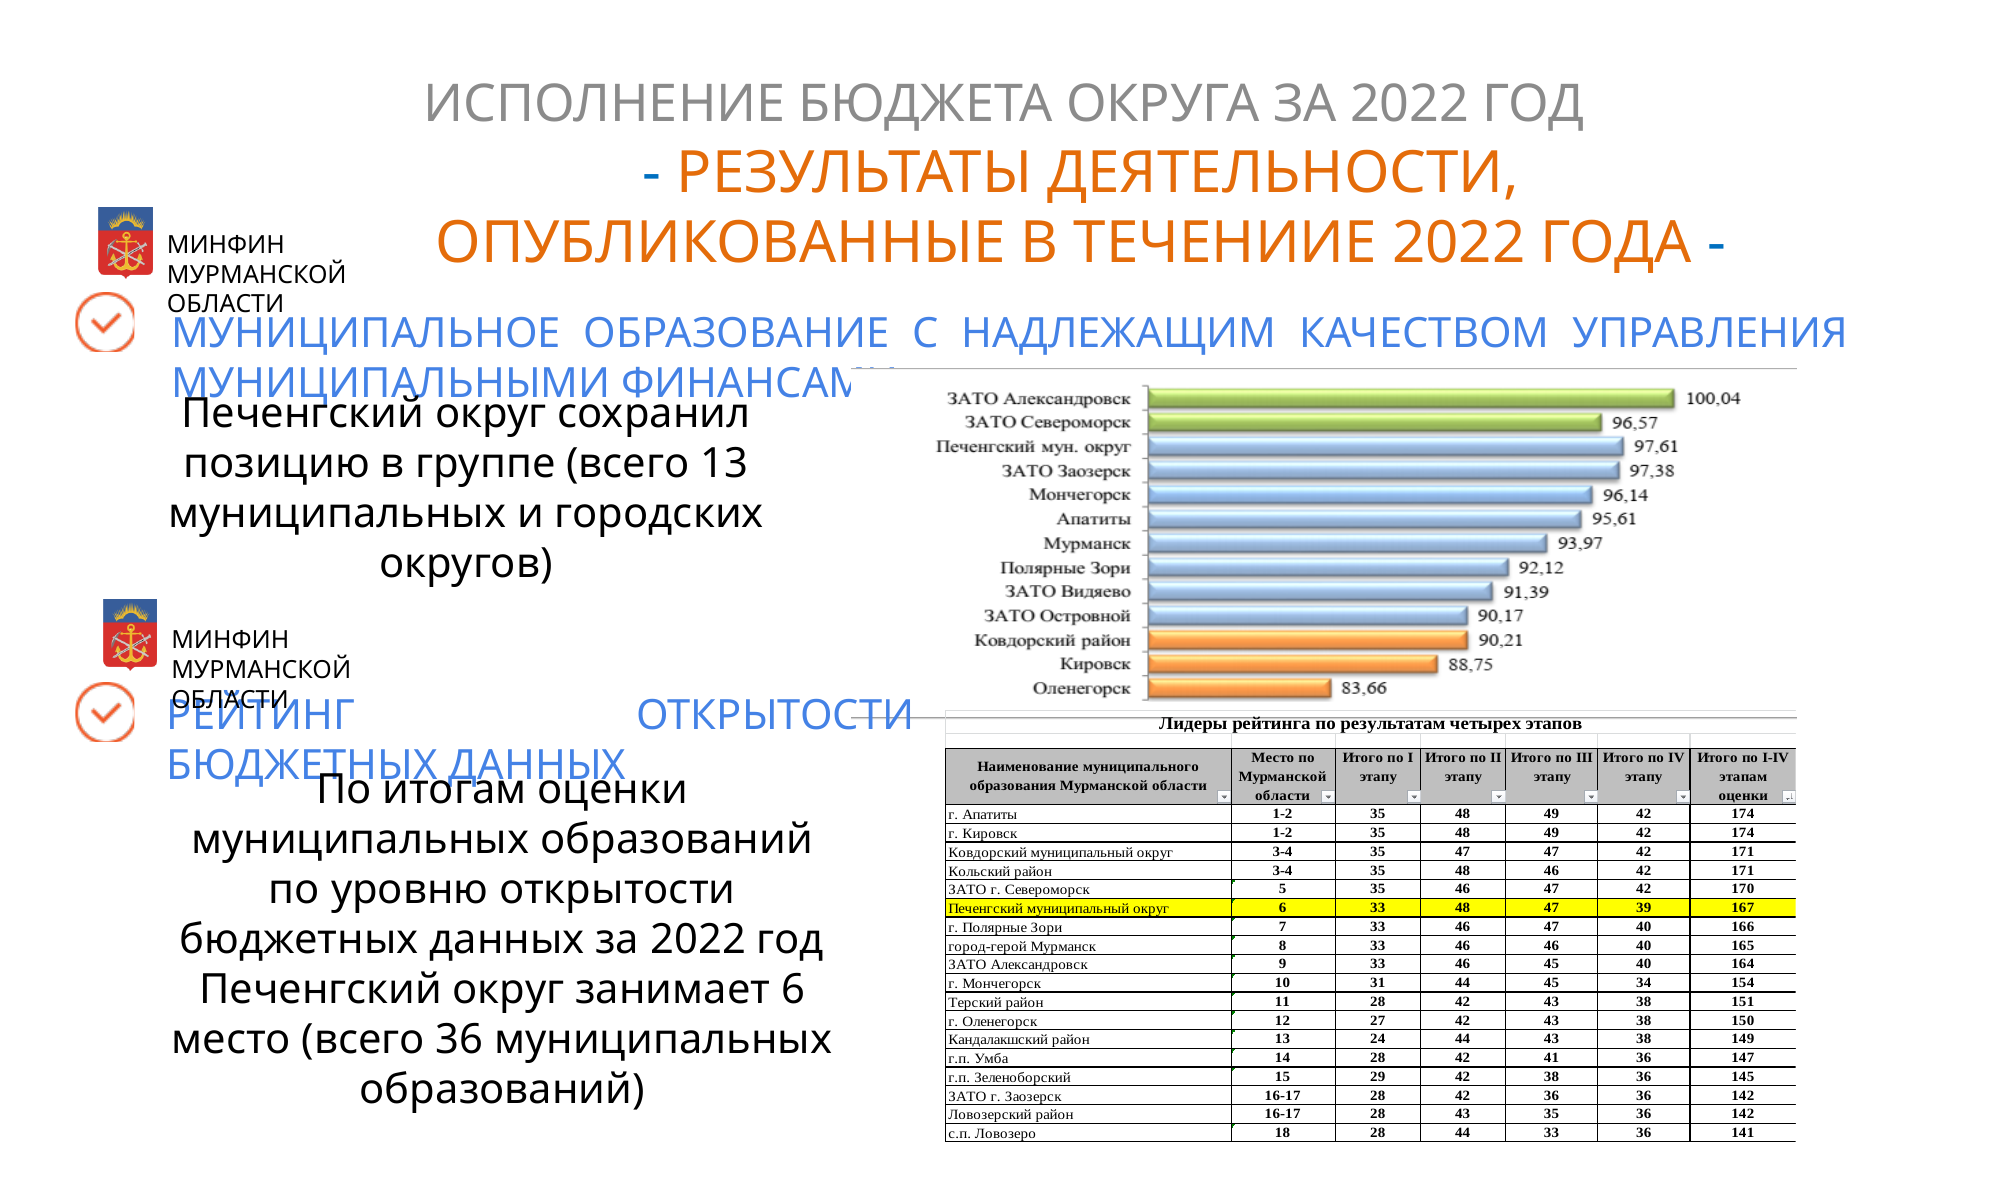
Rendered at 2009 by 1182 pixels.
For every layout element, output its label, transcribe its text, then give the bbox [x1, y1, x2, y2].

picture [851, 367, 1797, 1143]
text_box - РЕЗУЛЬТАТЫ ДЕЯТЕЛЬНОСТИ, ОПУБЛИКОВАННЫЕ В ТЕЧЕНИИЕ 2022 ГОДА - [342, 126, 1820, 278]
text_box РЕЙТИНГ ОТКРЫТОСТИ БЮДЖЕТНЫХ ДАННЫХ [152, 660, 930, 796]
text_box МИНФИН МУРМАНСКОЙ ОБЛАСТИ [156, 616, 488, 721]
picture [103, 599, 157, 671]
text_box МИНФИН МУРМАНСКОЙ ОБЛАСТИ [152, 220, 483, 326]
title ИСПОЛНЕНИЕ БЮДЖЕТА ОКРУГА ЗА 2022 ГОД [100, 47, 1908, 154]
picture [98, 207, 153, 280]
text_box Печенгский округ сохранил позицию в группе (всего 13 муниципальных и городских округов) [152, 377, 780, 593]
text_box МУНИЦИПАЛЬНОЕ ОБРАЗОВАНИЕ С НАДЛЕЖАЩИМ КАЧЕСТВОМ УПРАВЛЕНИЯ МУНИЦИПАЛЬНЫМИ ФИНАНСАМИ [156, 278, 1864, 414]
picture [75, 682, 135, 742]
picture [75, 291, 135, 352]
text_box По итогам оценки муниципальных образований по уровню открытости бюджетных данных за 2022 год Печенгский округ занимает 6 место (всего 36 муниципальных образований) [153, 754, 851, 1120]
